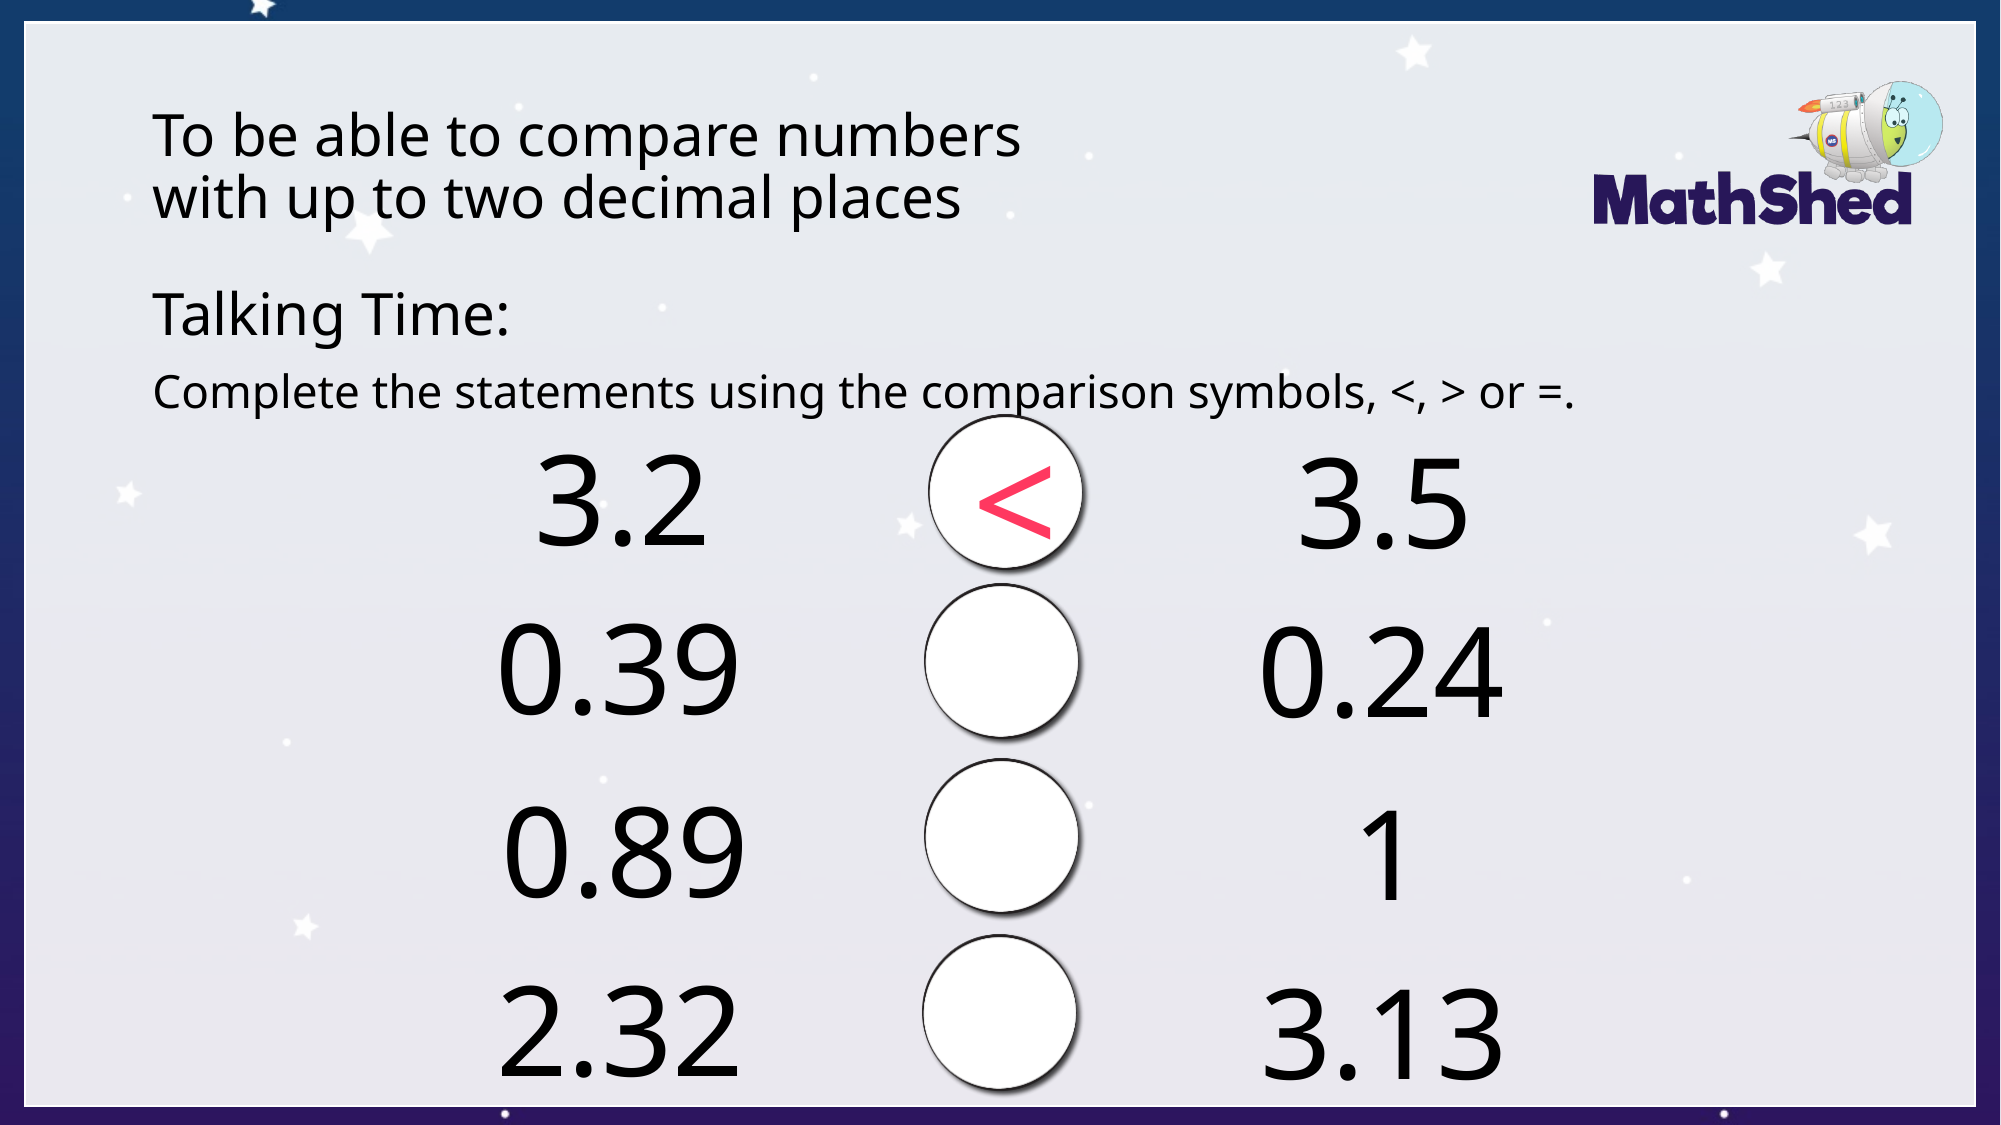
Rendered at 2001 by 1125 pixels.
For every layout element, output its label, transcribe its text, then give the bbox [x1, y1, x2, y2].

text_box 3.13 [1245, 946, 1523, 1112]
text_box 3.2 [519, 413, 726, 579]
text_box 1 [1337, 767, 1440, 933]
text_box 0.39 [480, 581, 758, 747]
title To be able to compare numbers with up to two decimal places [137, 59, 1578, 277]
text_box < [957, 400, 1073, 404]
text_box 0.24 [1242, 585, 1520, 750]
picture [0, 0, 2001, 1125]
text_box 2.32 [481, 943, 759, 1109]
text_box 3.5 [1281, 416, 1489, 582]
text_box 0.89 [486, 764, 765, 930]
list Talking Time: Complete the statements using the comparison symbols, <, > or =. [137, 277, 1863, 992]
